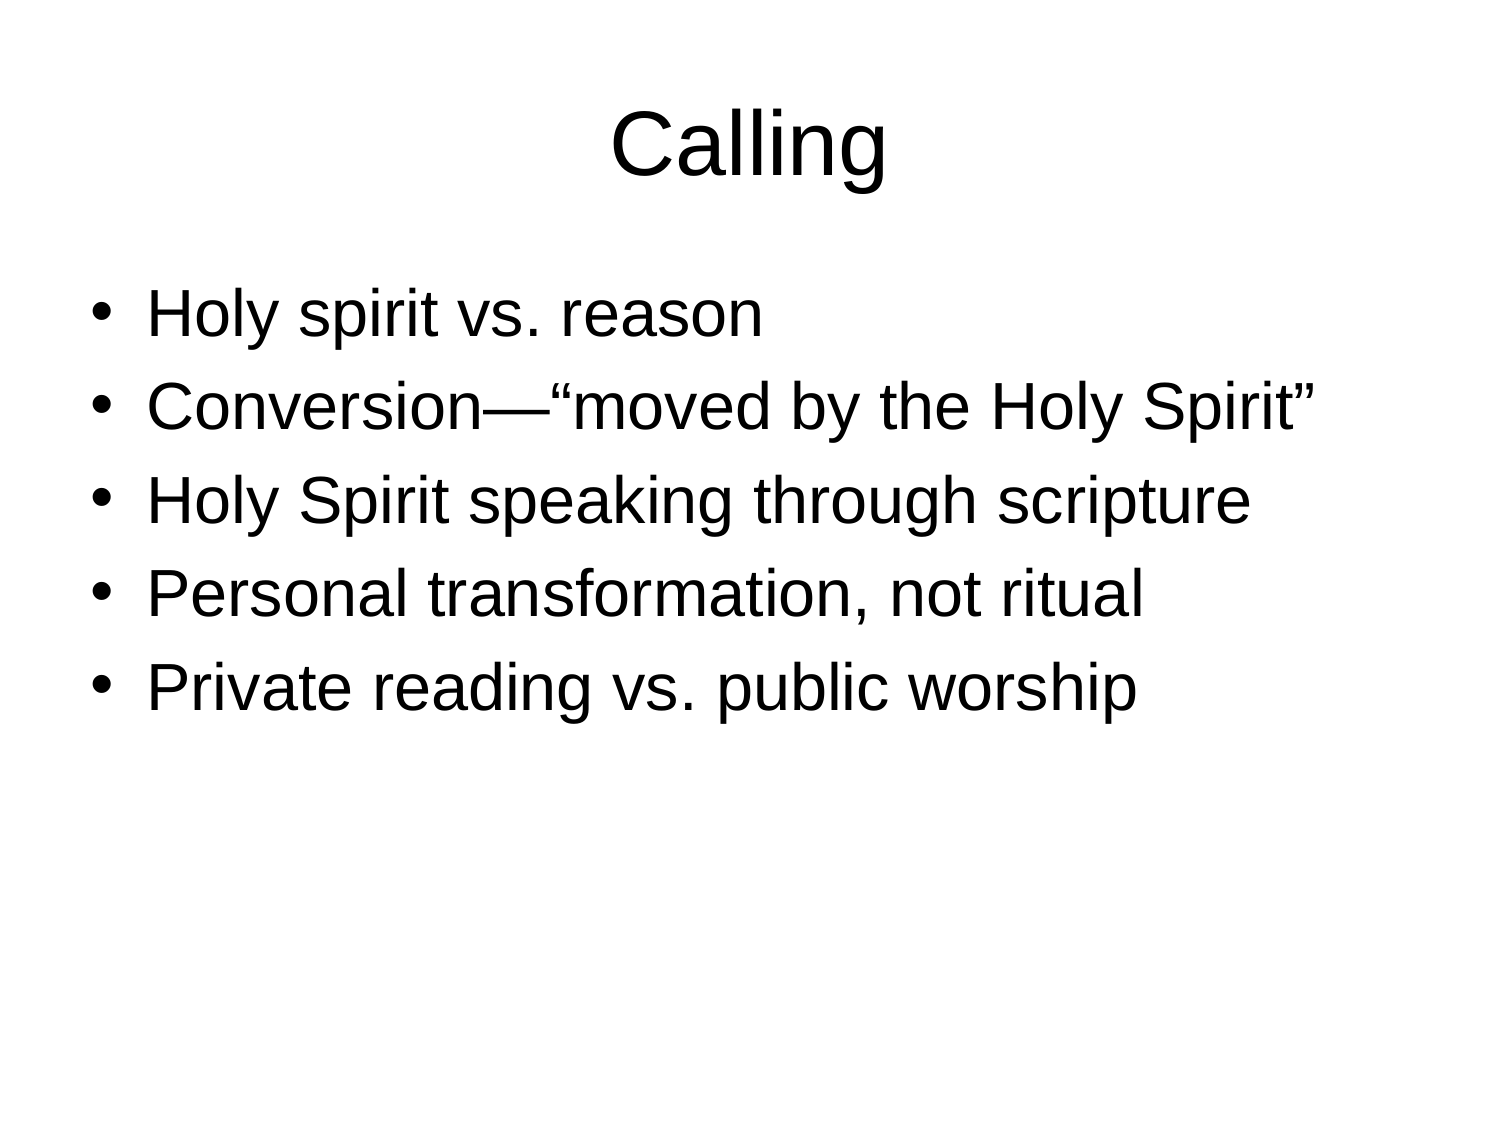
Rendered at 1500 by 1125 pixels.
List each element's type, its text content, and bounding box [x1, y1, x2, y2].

title Calling [75, 45, 1425, 233]
list Holy spirit vs. reason Conversion—“moved by the Holy Spirit” Holy Spirit speaking through scripture Personal transformation, not ritual Private reading vs. public worship [75, 262, 1425, 1005]
